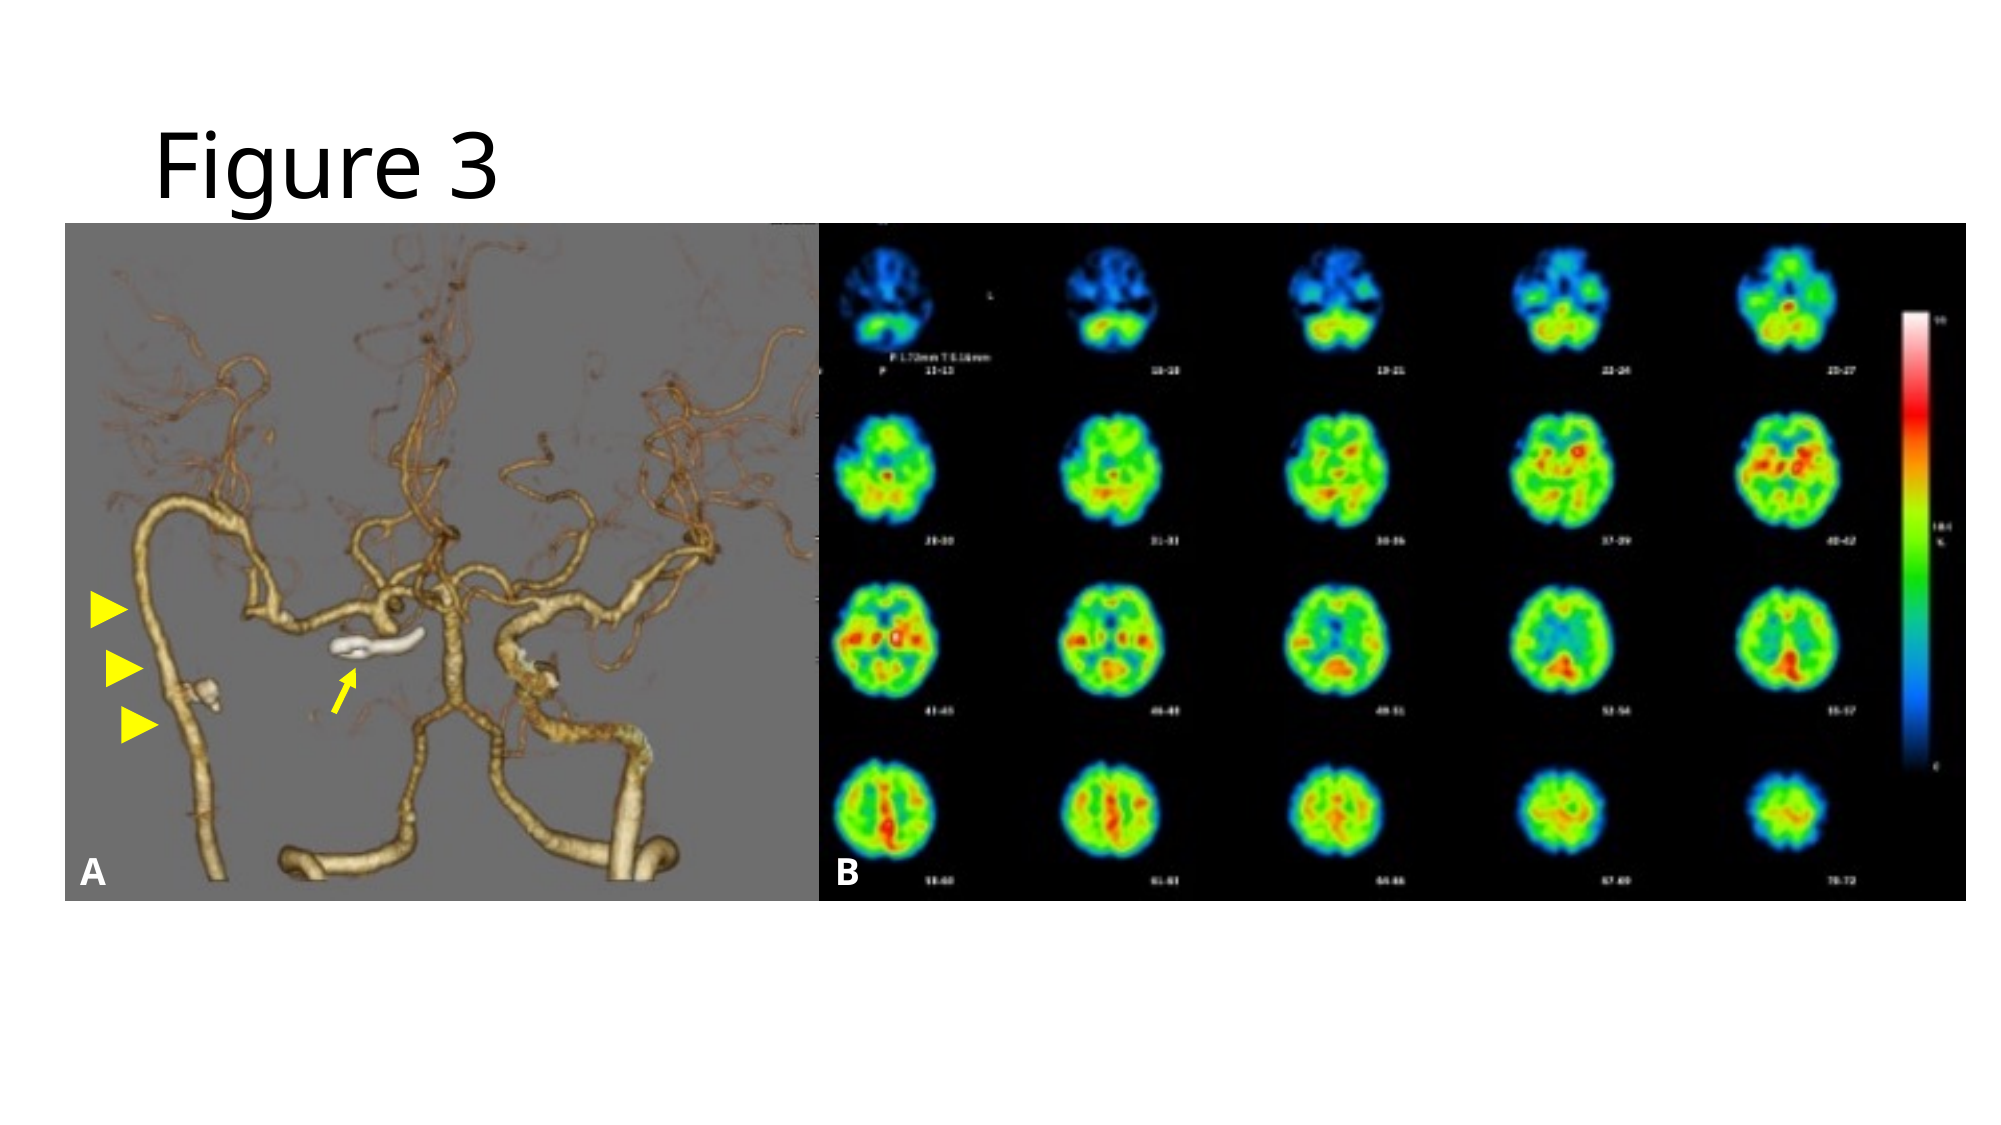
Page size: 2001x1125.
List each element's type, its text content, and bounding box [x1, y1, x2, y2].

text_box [333, 667, 356, 713]
title Figure 3 [137, 59, 1863, 223]
picture [65, 223, 1966, 901]
